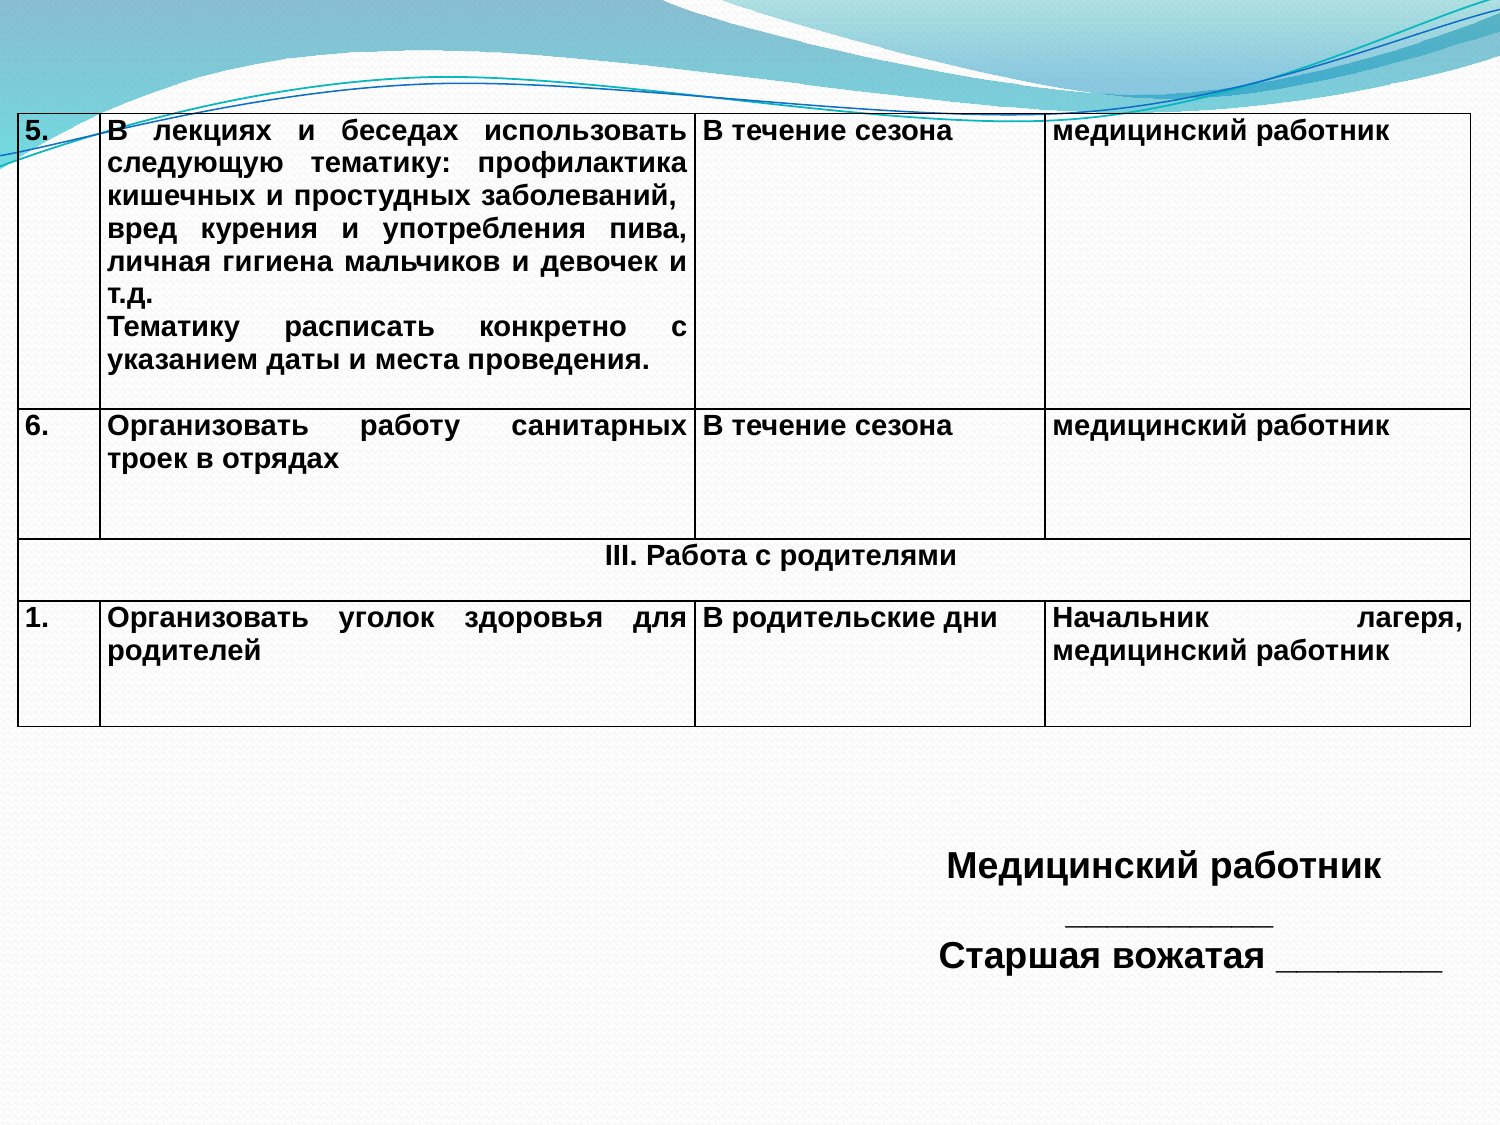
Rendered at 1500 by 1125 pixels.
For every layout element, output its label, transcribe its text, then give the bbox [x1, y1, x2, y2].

table_cell В родительские дни [696, 602, 1044, 726]
table_header В течение сезона [696, 114, 1044, 408]
table_cell В течение сезона [696, 410, 1044, 538]
table_header 5. [19, 114, 99, 408]
table_header медицинский работник [1046, 114, 1470, 408]
table_cell 1. [19, 602, 99, 726]
text_box Медицинский работник __________ Старшая вожатая ________ [868, 834, 1471, 984]
table_cell Организовать работу санитарных троек в отрядах [101, 410, 694, 538]
table_cell Начальник лагеря, медицинский работник [1046, 602, 1470, 726]
table_cell 6. [19, 410, 99, 538]
table_cell медицинский работник [1046, 410, 1470, 538]
table_cell III. Работа с родителями [19, 540, 1470, 600]
table_header В лекциях и беседах использовать следующую тематику: профилактика кишечных и простудных заболеваний, вред курения и употребления пива, личная гигиена мальчиков и девочек и т.д. Тематику расписать конкретно с указанием даты и места проведения. [101, 114, 694, 408]
table_cell Организовать уголок здоровья для родителей [101, 602, 694, 726]
